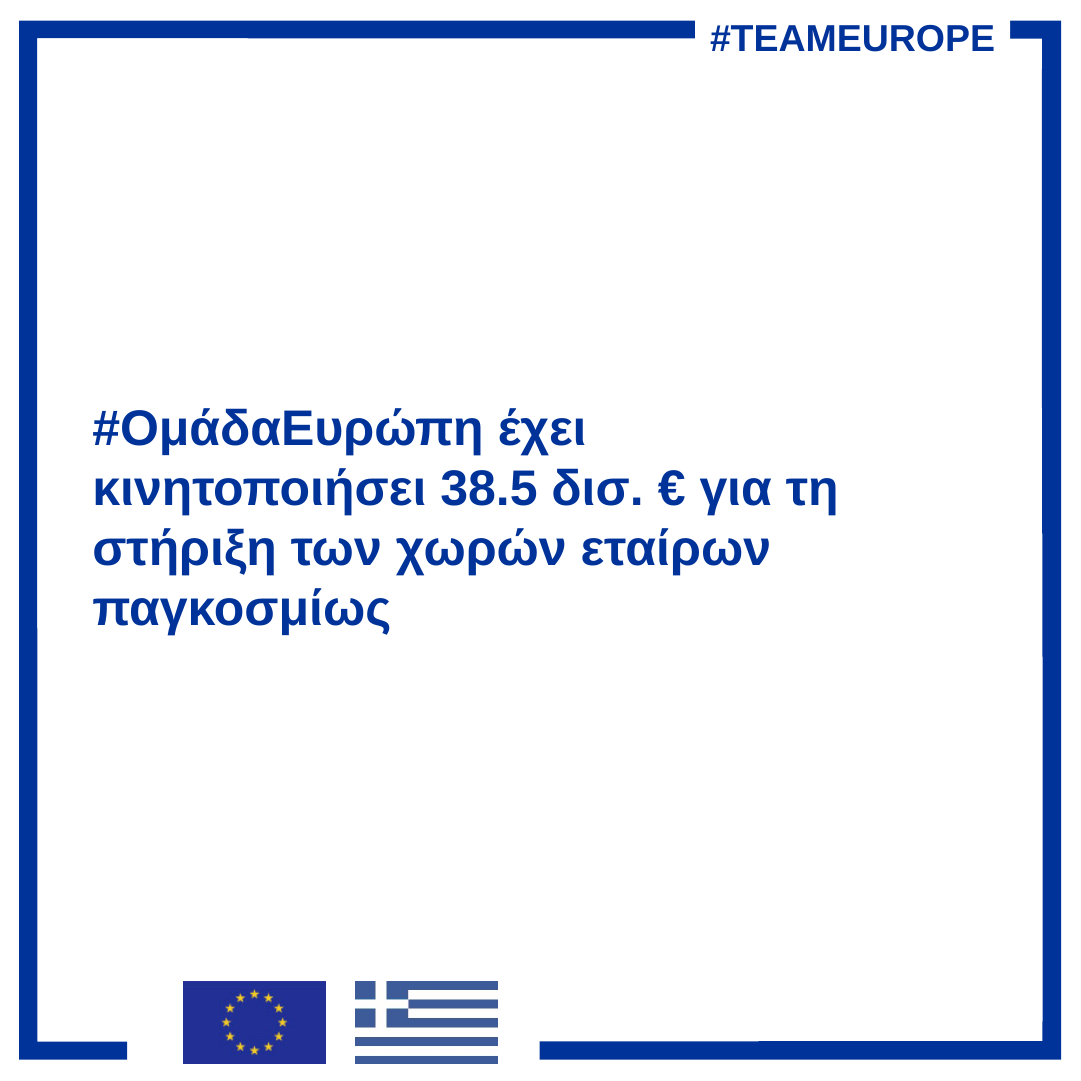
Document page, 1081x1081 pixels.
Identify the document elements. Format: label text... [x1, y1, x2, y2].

picture [182, 980, 327, 1065]
text_box #ΟμάδαΕυρώπη έχει κινητοποιήσει 38.5 δισ. € για τη στήριξη των χωρών εταίρων παγκοσμίως [77, 388, 950, 643]
picture [354, 980, 499, 1065]
